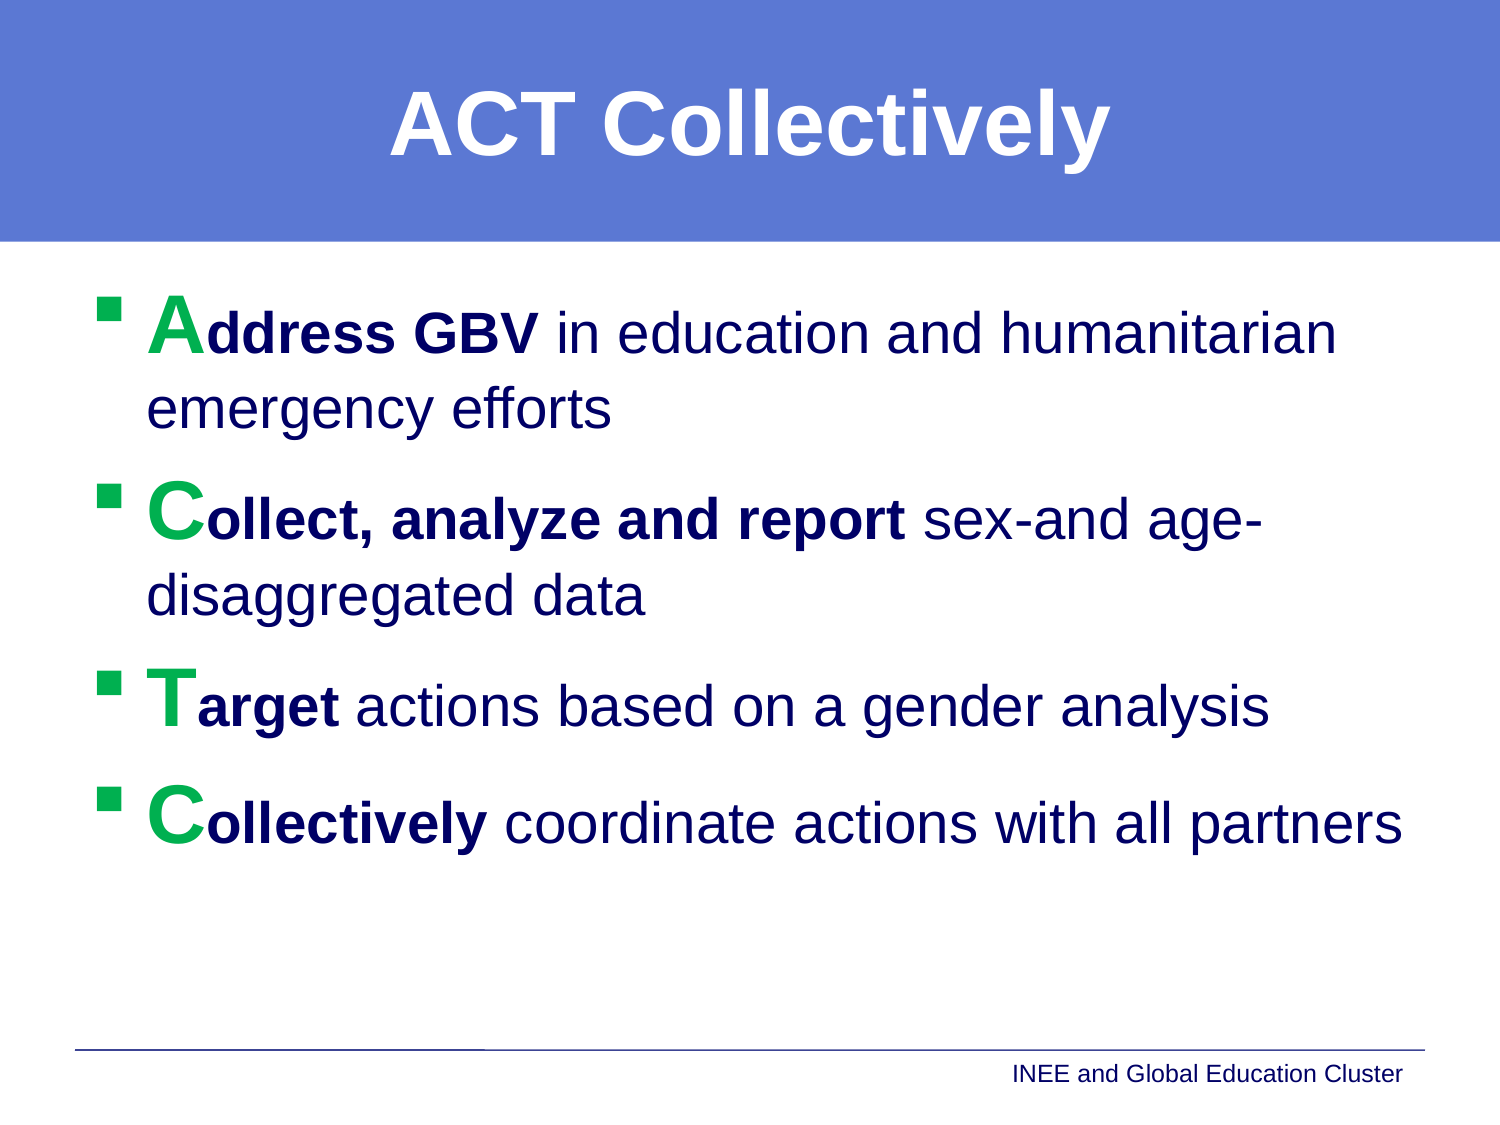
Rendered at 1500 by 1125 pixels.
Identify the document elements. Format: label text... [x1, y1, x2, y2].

footer INEE and Global Education Cluster [75, 1049, 1427, 1103]
title ACT Collectively [74, 24, 1426, 213]
list Address GBV in education and humanitarian emergency efforts Collect, analyze and report sex-and age-disaggregated data Target actions based on a gender analysis Collectively coordinate actions with all partners [74, 262, 1426, 1006]
